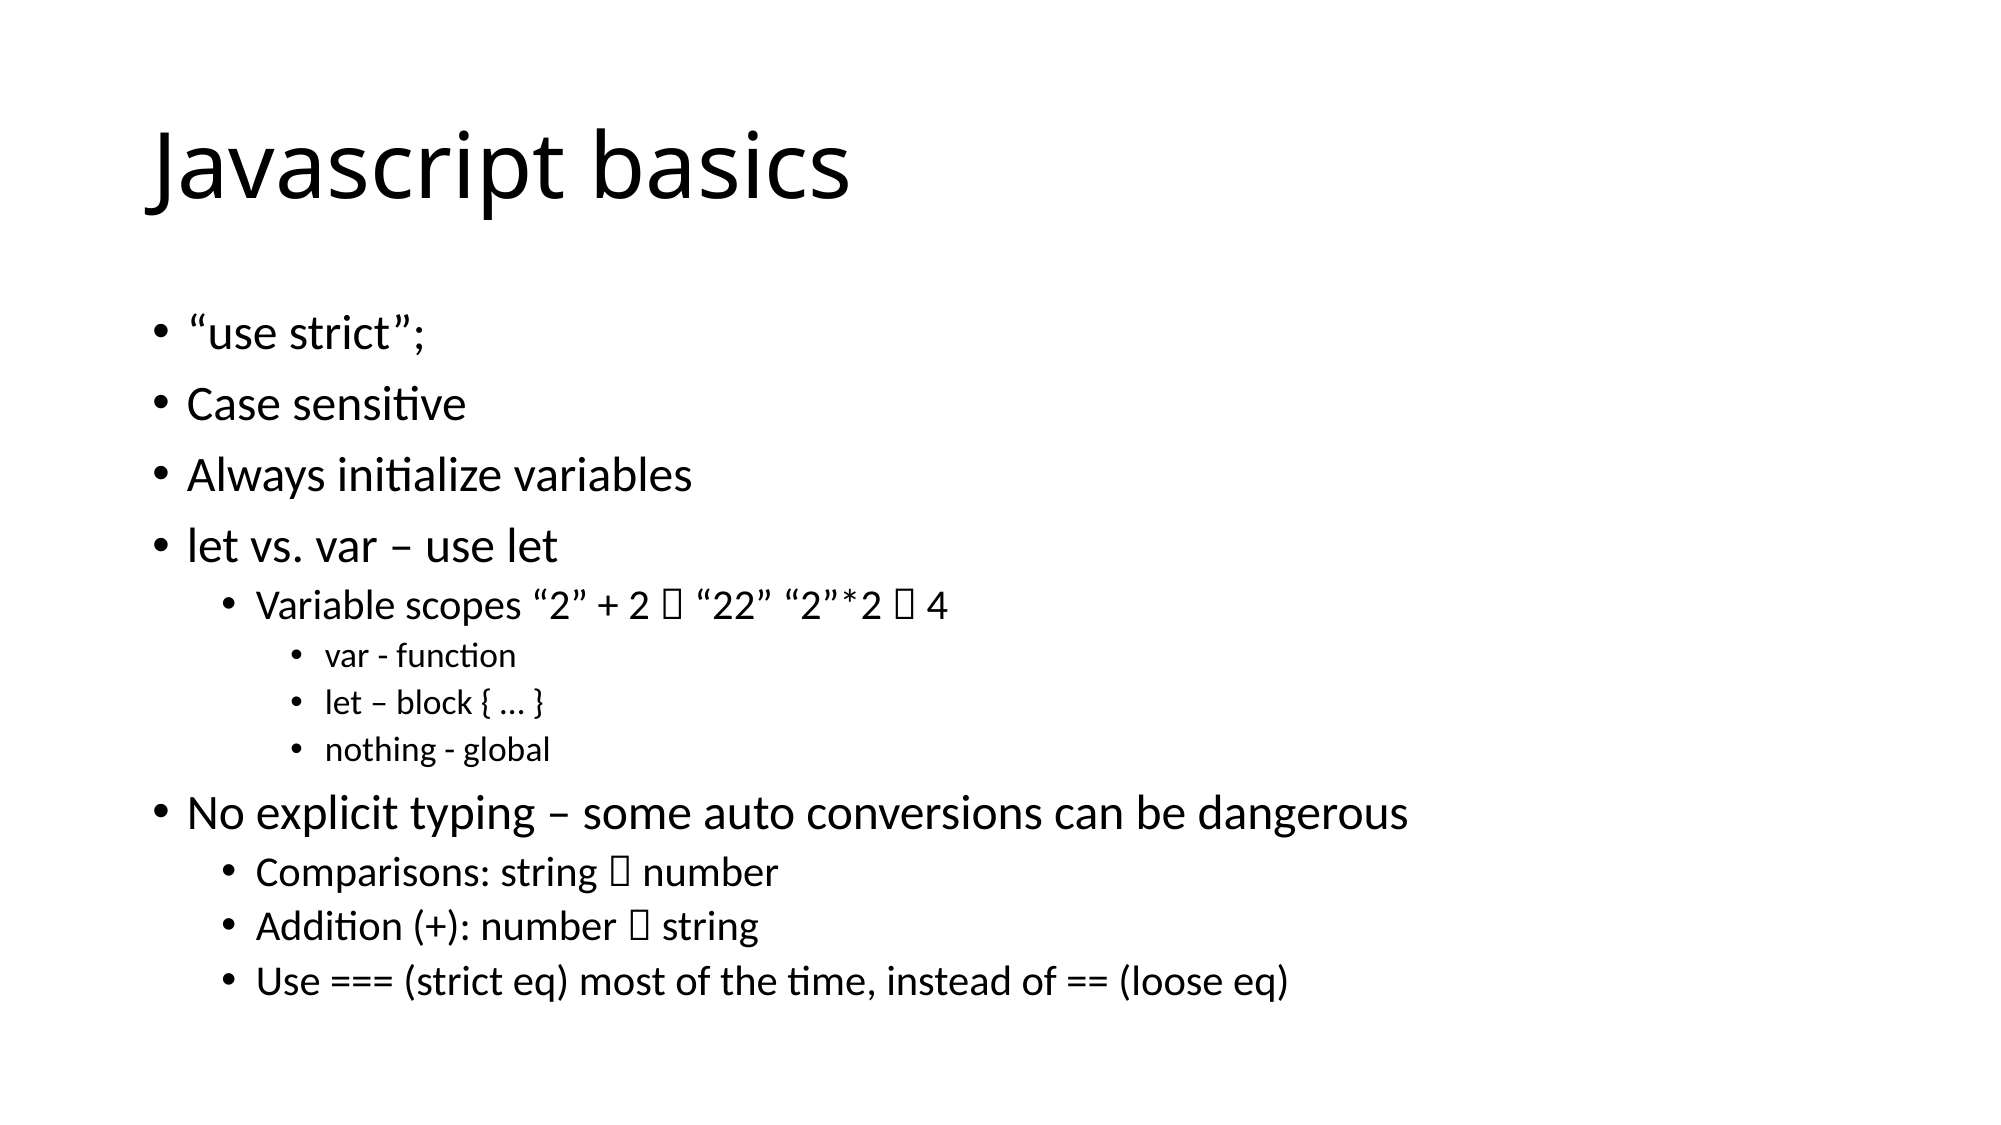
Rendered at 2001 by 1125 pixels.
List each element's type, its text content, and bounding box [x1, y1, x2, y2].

title Javascript basics [137, 59, 1863, 278]
list “use strict”; Case sensitive Always initialize variables let vs. var – use let Variable scopes “2” + 2  “22” “2”*2  4 var - function let – block { … } nothing - global No explicit typing – some auto conversions can be dangerous Comparisons: string  number Addition (+): number  string Use === (strict eq) most of the time, instead of == (loose eq) [137, 299, 1863, 1014]
